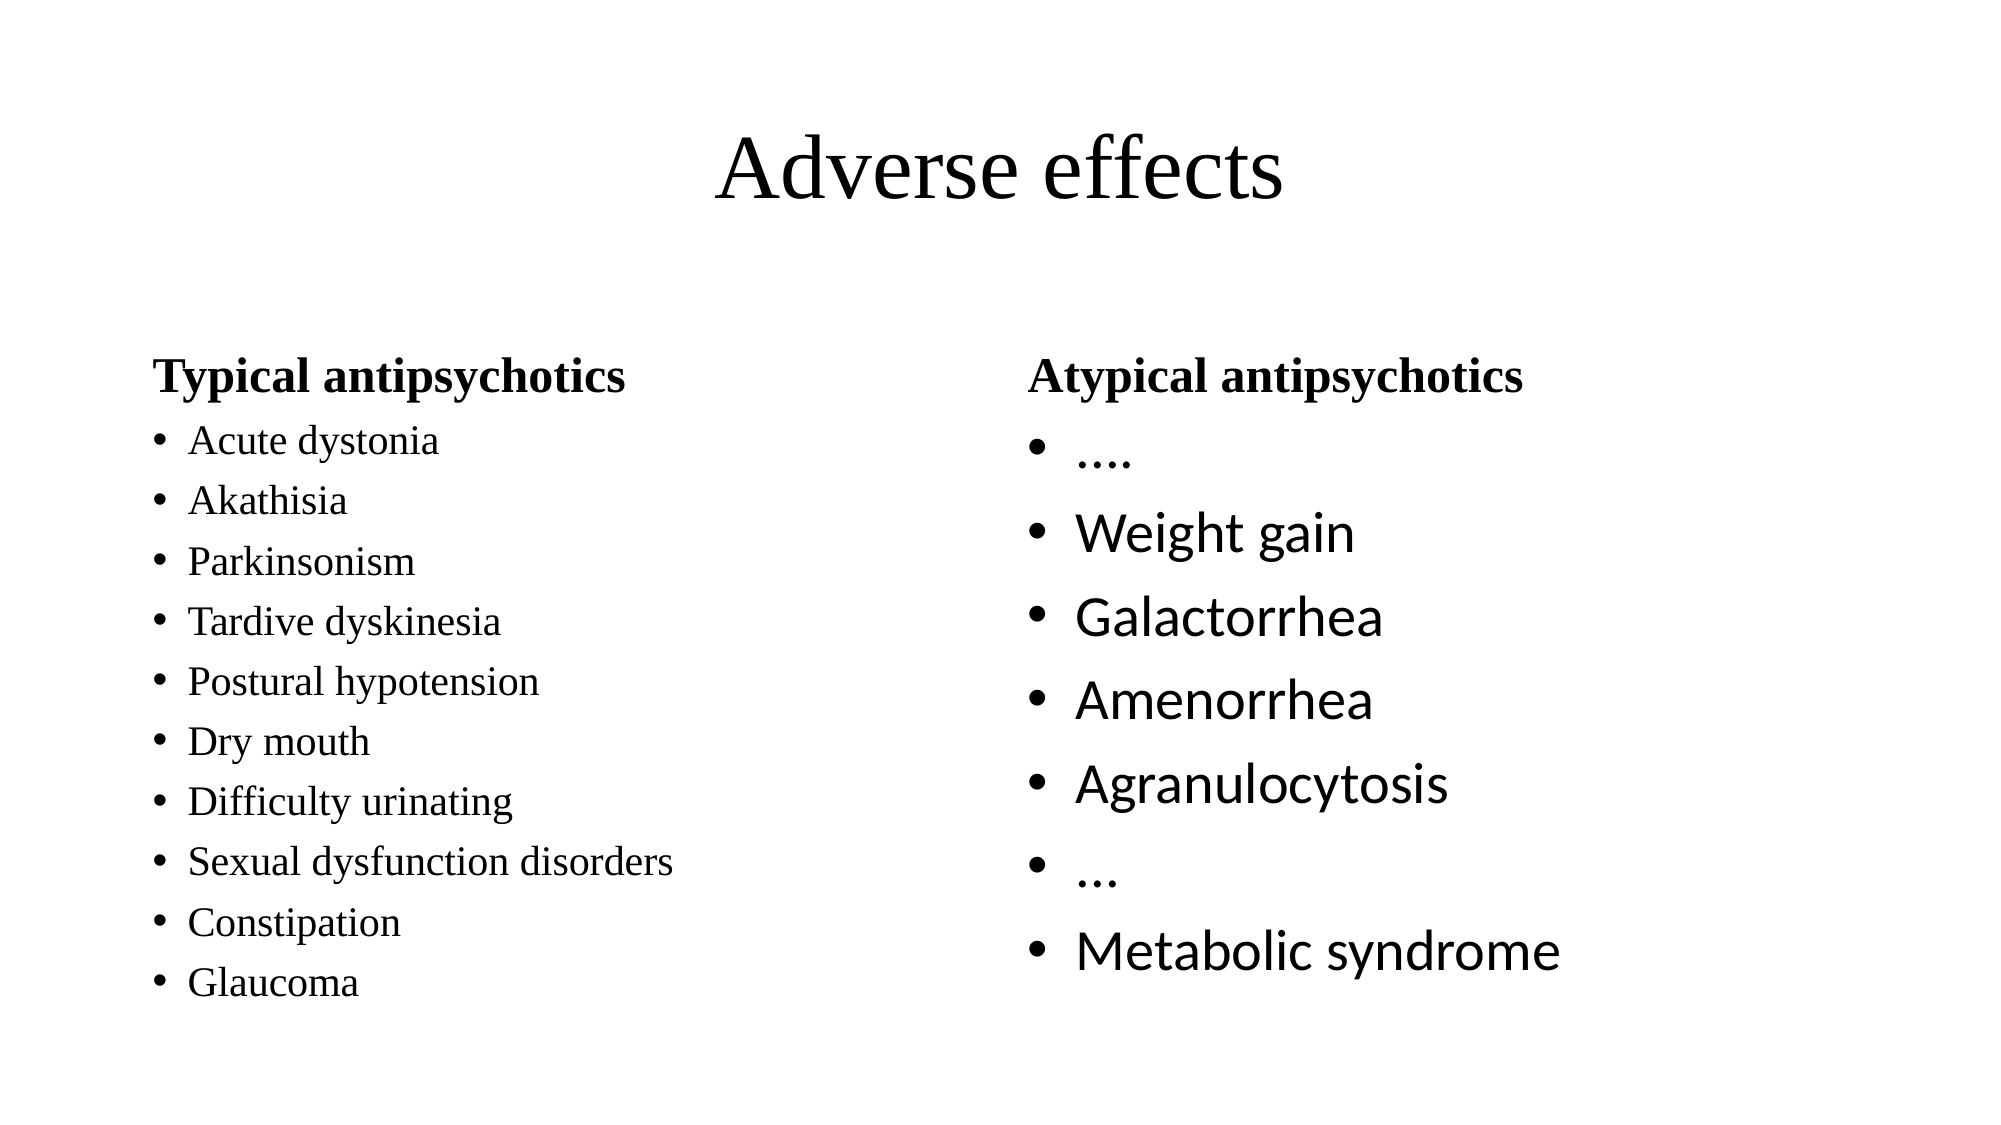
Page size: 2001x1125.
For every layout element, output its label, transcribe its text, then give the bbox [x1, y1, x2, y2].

list Acute dystonia Akathisia Parkinsonism Tardive dyskinesia Postural hypotension Dry mouth Difficulty urinating Sexual dysfunction disorders Constipation Glaucoma [137, 410, 984, 1016]
list .... Weight gain Galactorrhea Amenorrhea Agranulocytosis ... Metabolic syndrome [1012, 410, 1863, 1016]
list Typical antipsychotics [137, 275, 984, 410]
title Adverse effects [137, 59, 1863, 278]
list Atypical antipsychotics [1012, 275, 1863, 410]
